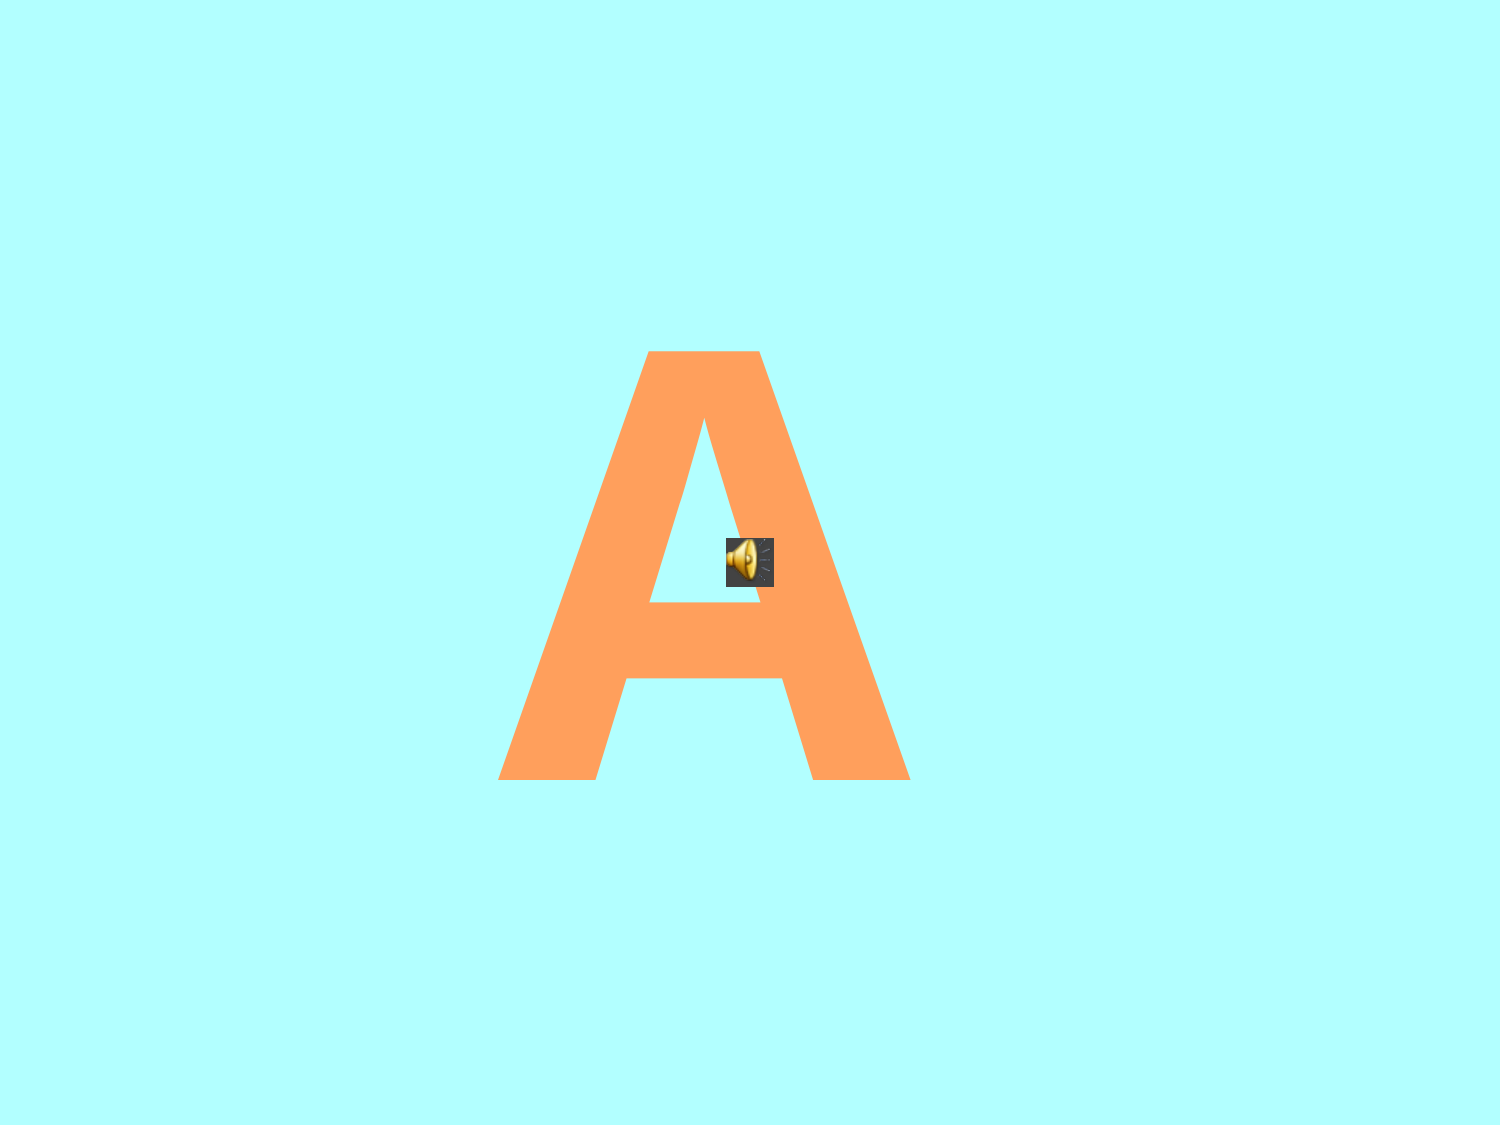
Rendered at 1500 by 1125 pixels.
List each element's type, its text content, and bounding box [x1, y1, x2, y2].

text_box A [483, 174, 926, 908]
picture [724, 537, 776, 588]
